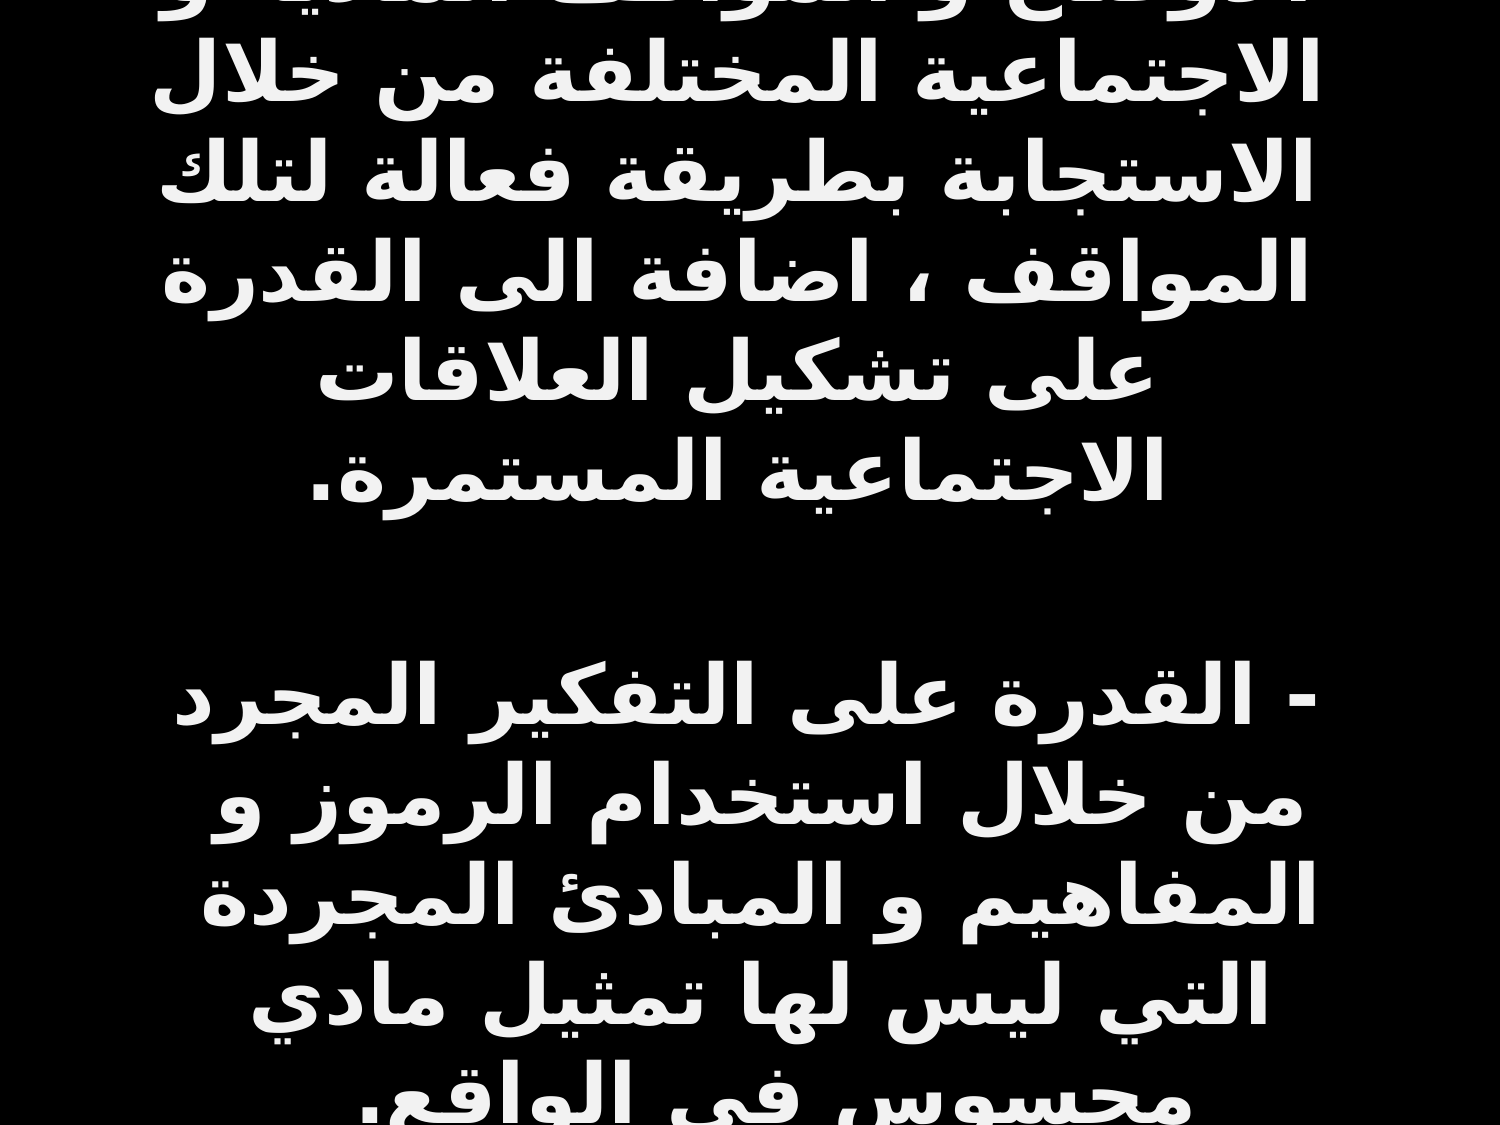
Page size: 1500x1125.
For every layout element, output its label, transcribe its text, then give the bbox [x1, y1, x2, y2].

title - القدرة على التفكير المجرد من خلال استخدام الرموز و المفاهيم و المبادئ المجردة التي ليس لها تمثيل مادي محسوس في الواقع. [123, 633, 1399, 1125]
list - القدرة على التكيف مع الاوضاع و المواقف المادية و الاجتماعية المختلفة من خلال الاستجابة بطريقة فعالة لتلك المواقف ، اضافة الى القدرة على تشكيل العلاقات الاجتماعية المستمرة. [100, 0, 1376, 526]
